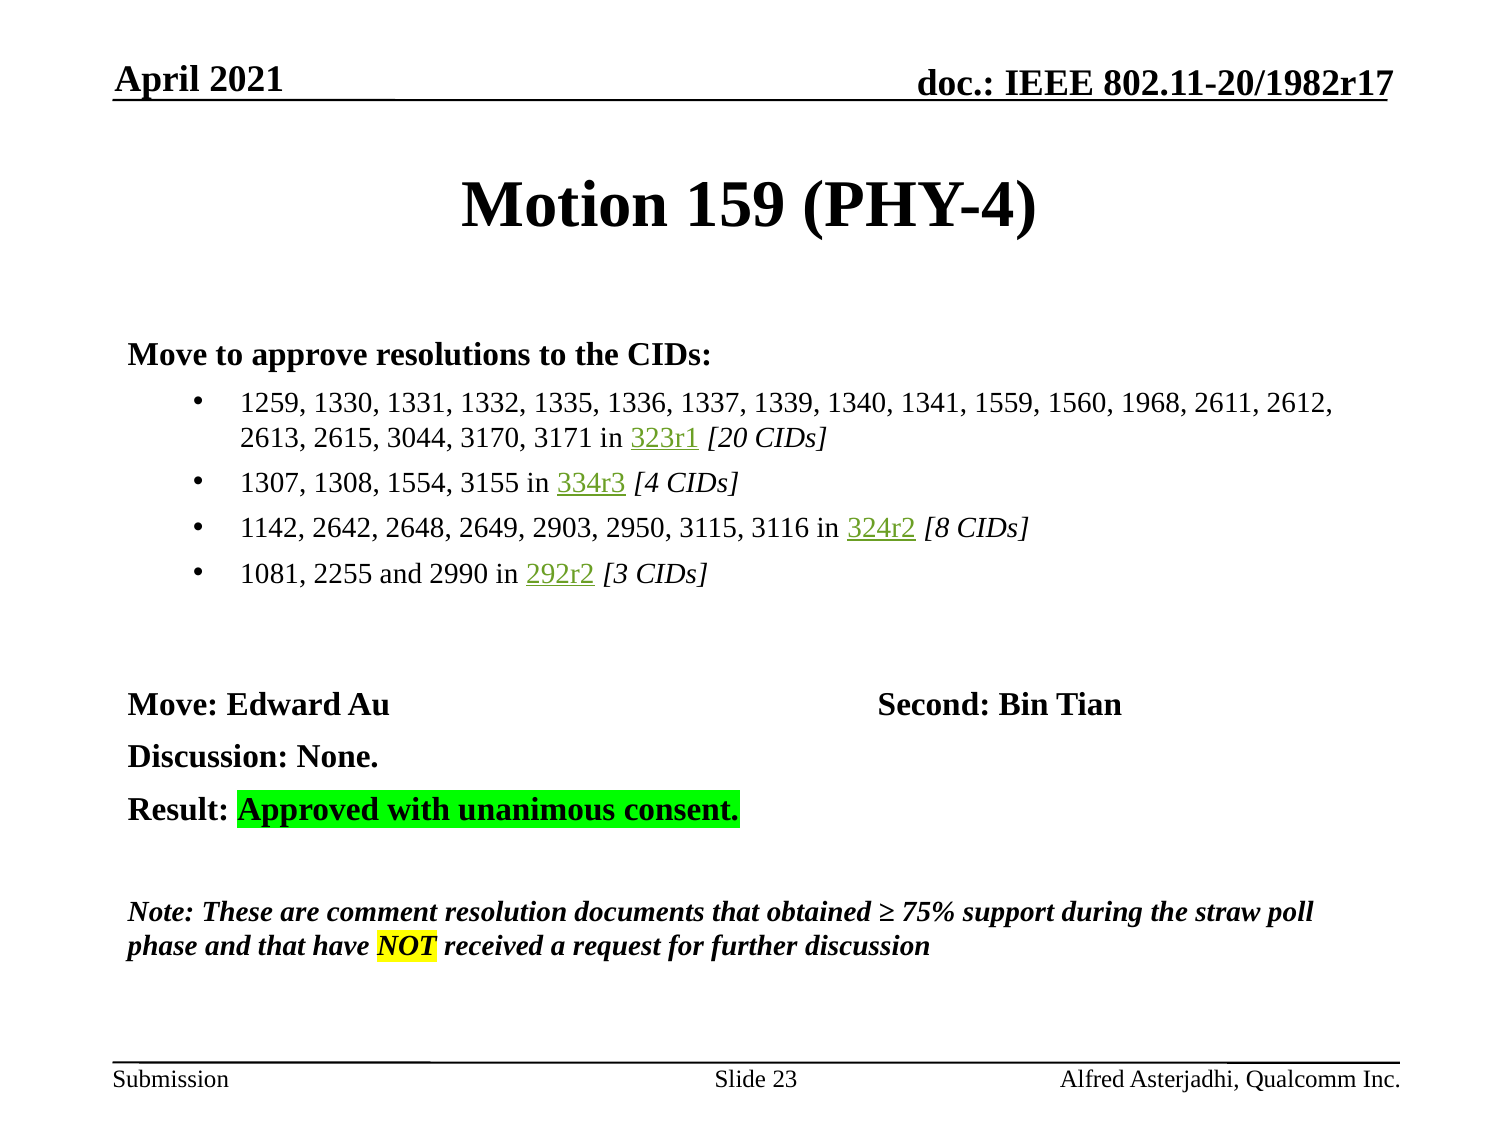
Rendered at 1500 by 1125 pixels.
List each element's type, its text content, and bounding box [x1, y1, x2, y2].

title Motion 159 (PHY-4) [112, 112, 1388, 288]
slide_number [114, 54, 423, 100]
slide_number Slide 23 [712, 1061, 800, 1123]
footer Alfred Asterjadhi, Qualcomm Inc. [878, 1061, 1402, 1093]
list Move to approve resolutions to the CIDs: 1259, 1330, 1331, 1332, 1335, 1336, 1337, 1339, 1340, 1341, 1559, 1560, 1968, 2611, 2612, 2613, 2615, 3044, 3170, 3171 in 323r1 [20 CIDs] 1307, 1308, 1554, 3155 in 334r3 [4 CIDs] 1142, 2642, 2648, 2649, 2903, 2950, 3115, 3116 in 324r2 [8 CIDs] 1081, 2255 and 2990 in 292r2 [3 CIDs] Move: Edward Au Second: Bin Tian Discussion: None. Result: Approved with unanimous consent. Note: These are comment resolution documents that obtained ≥ 75% support during the straw poll phase and that have NOT received a request for further discussion [112, 324, 1388, 1063]
